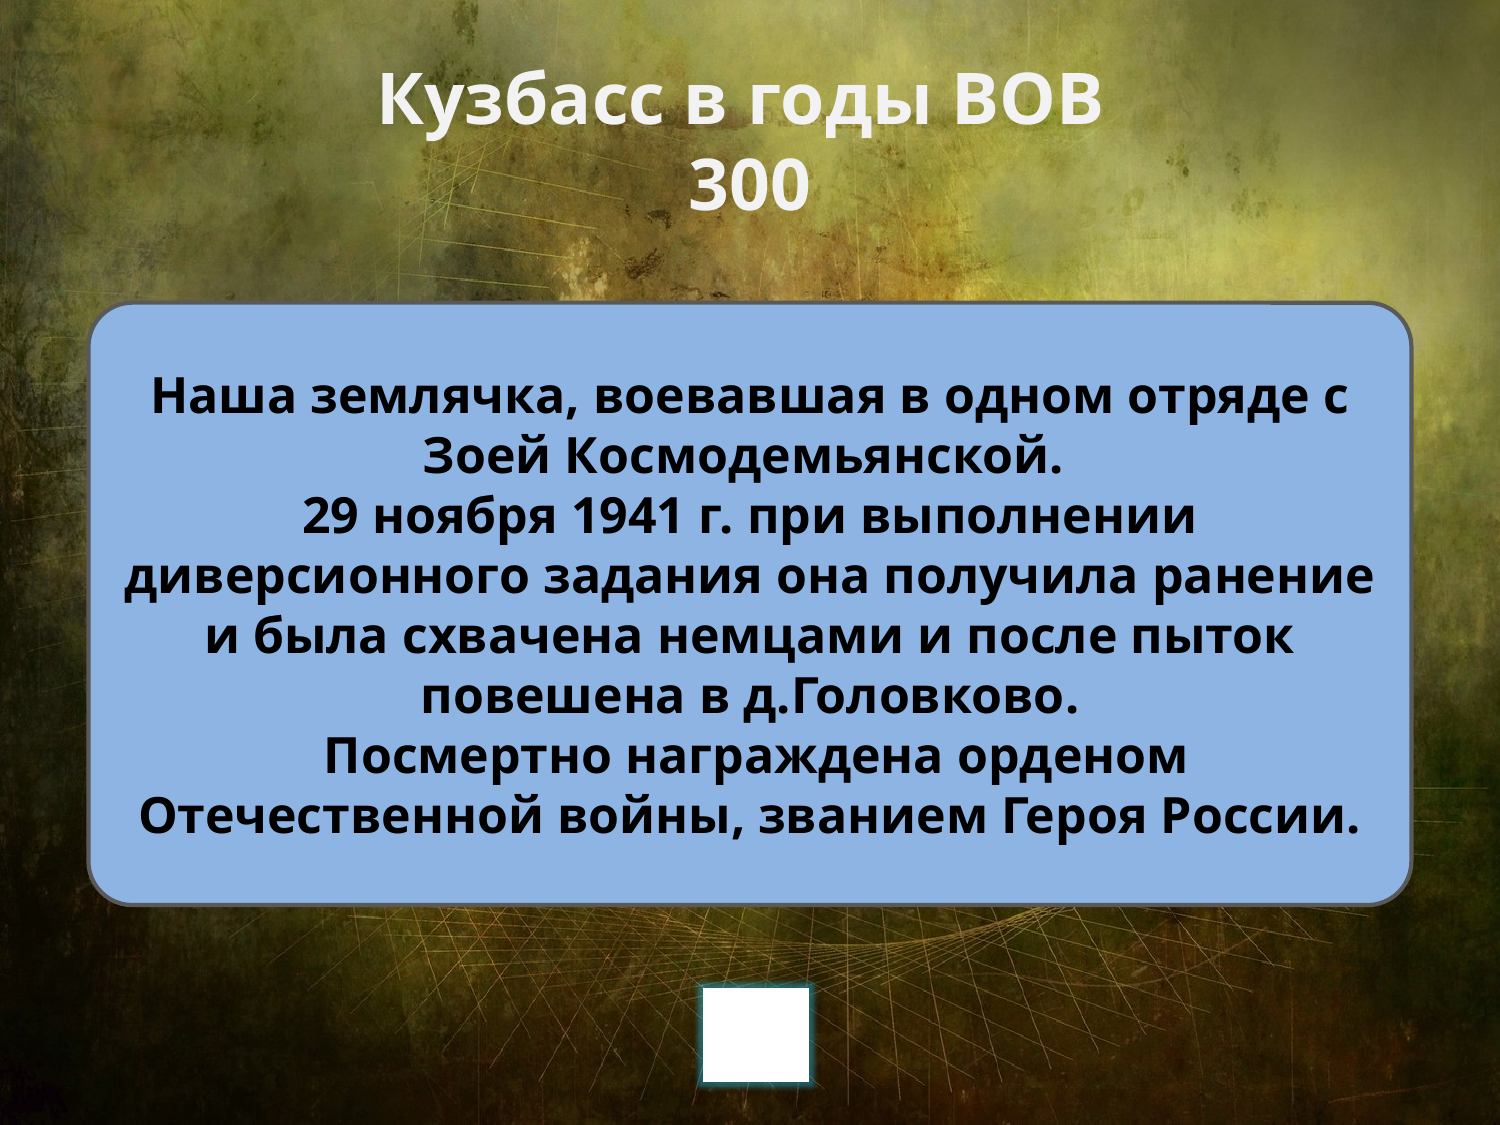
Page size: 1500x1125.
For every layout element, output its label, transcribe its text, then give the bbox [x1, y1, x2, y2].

text_box Наша землячка, воевавшая в одном отряде с Зоей Космодемьянской. 29 ноября 1941 г. при выполнении диверсионного задания она получила ранение и была схвачена немцами и после пыток повешена в д.Головково. Посмертно награждена орденом Отечественной войны, званием Героя России. [86, 300, 1414, 908]
title Кузбасс в годы ВОВ 300 [75, 45, 1425, 233]
picture [0, 0, 1500, 1125]
text_box [701, 986, 811, 1084]
